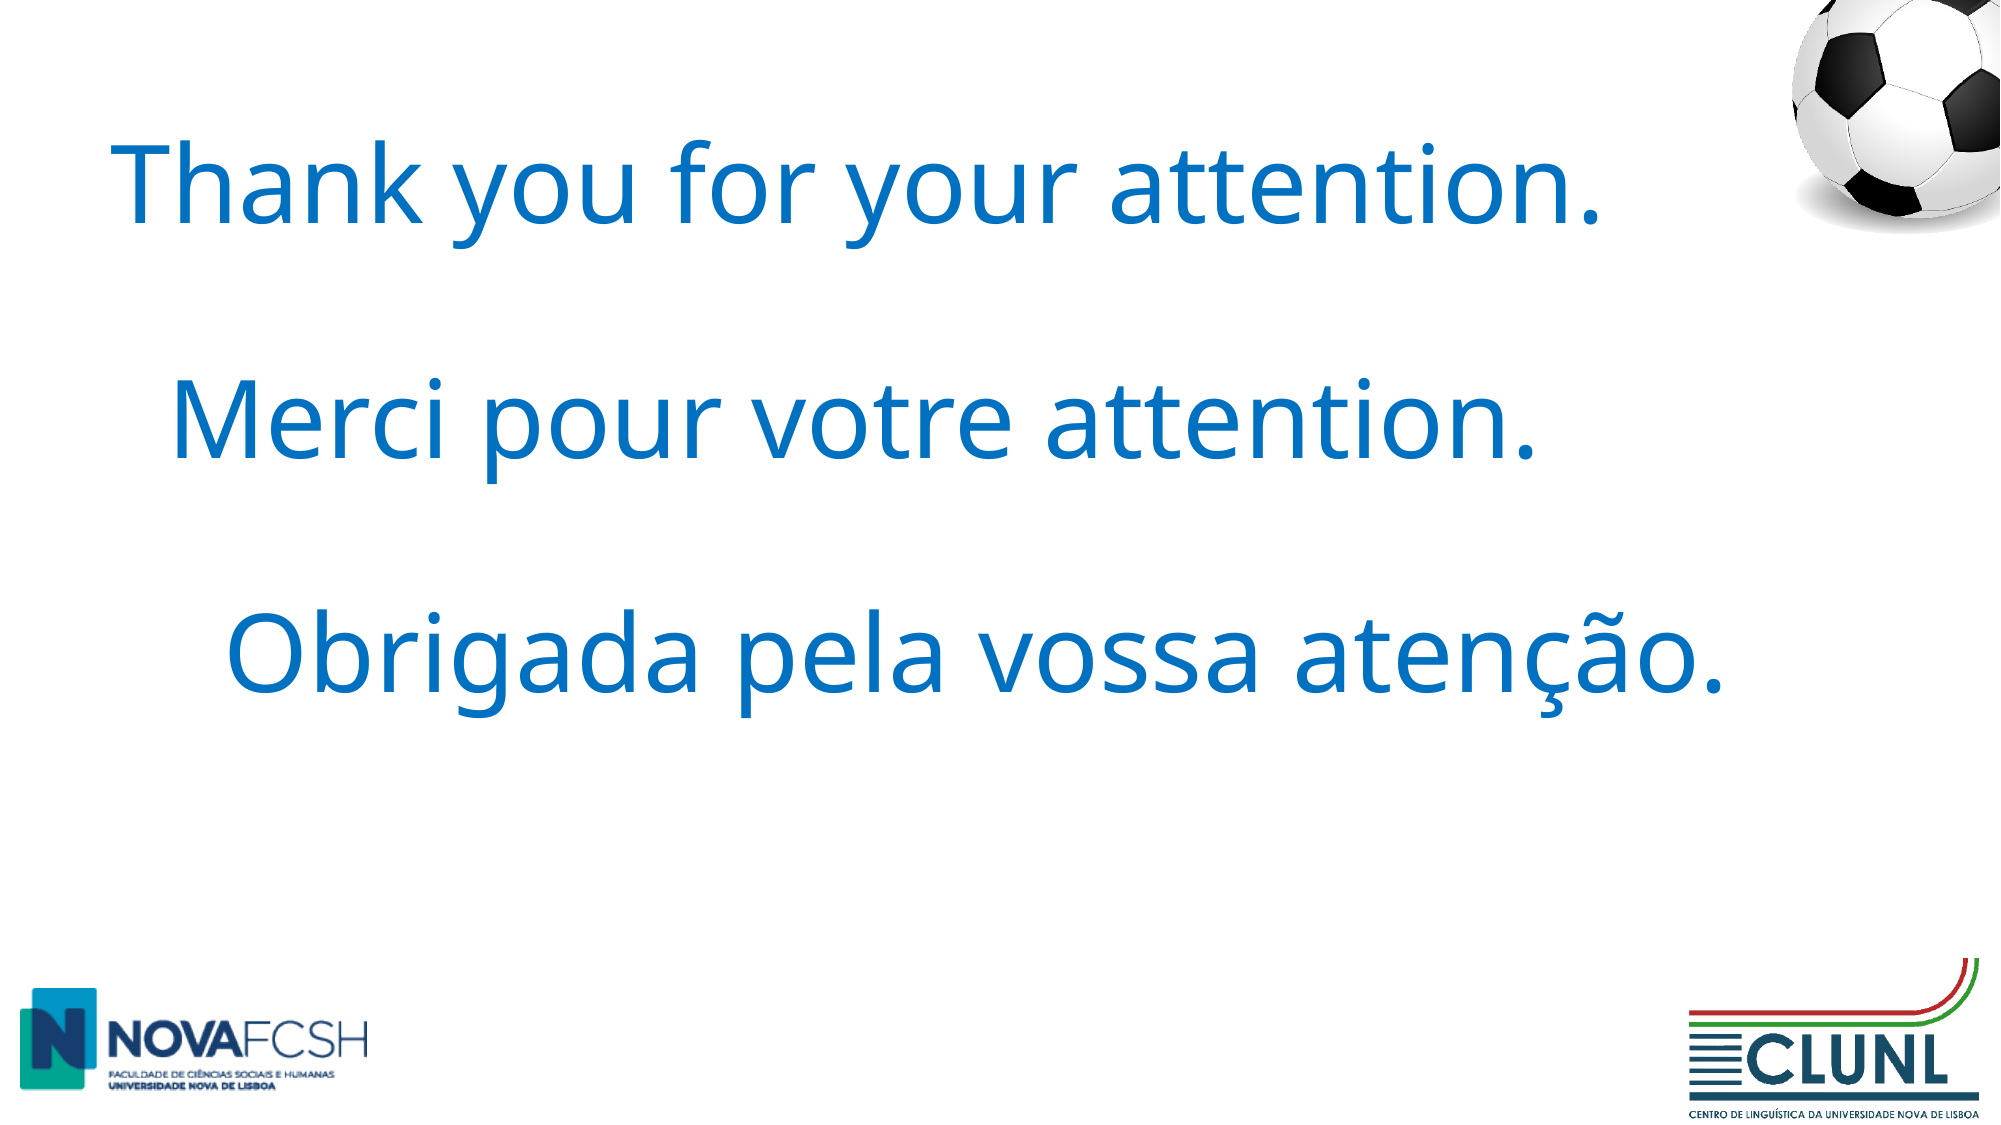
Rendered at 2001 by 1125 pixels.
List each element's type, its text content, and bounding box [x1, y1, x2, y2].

title Thank you for your attention. Merci pour votre attention. Obrigada pela vossa atenção. [95, 100, 1754, 724]
picture [1791, 0, 2000, 234]
picture [20, 988, 367, 1092]
picture [1689, 958, 1979, 1123]
